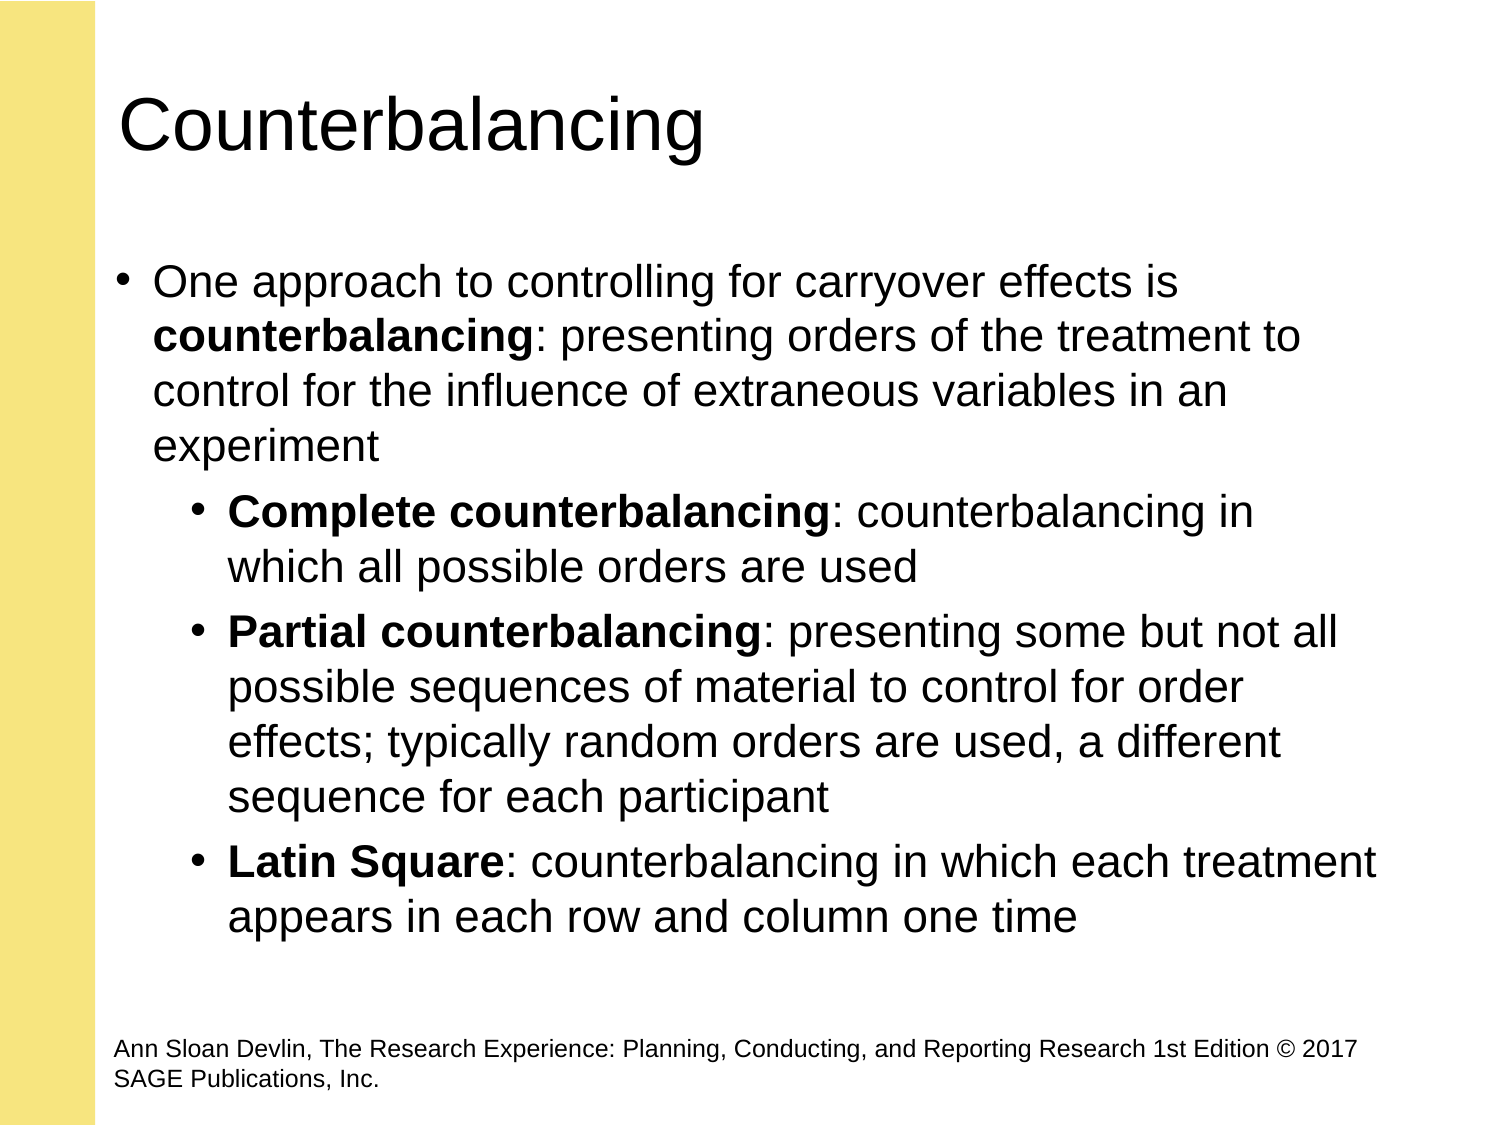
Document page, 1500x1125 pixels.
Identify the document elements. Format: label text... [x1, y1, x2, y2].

title Counterbalancing [103, 59, 729, 193]
picture [0, 1, 96, 1125]
list One approach to controlling for carryover effects is counterbalancing: presenting orders of the treatment to control for the influence of extraneous variables in an experiment Complete counterbalancing: counterbalancing in which all possible orders are used Partial counterbalancing: presenting some but not all possible sequences of material to control for order effects; typically random orders are used, a different sequence for each participant Latin Square: counterbalancing in which each treatment appears in each row and column one time [100, 243, 1394, 958]
